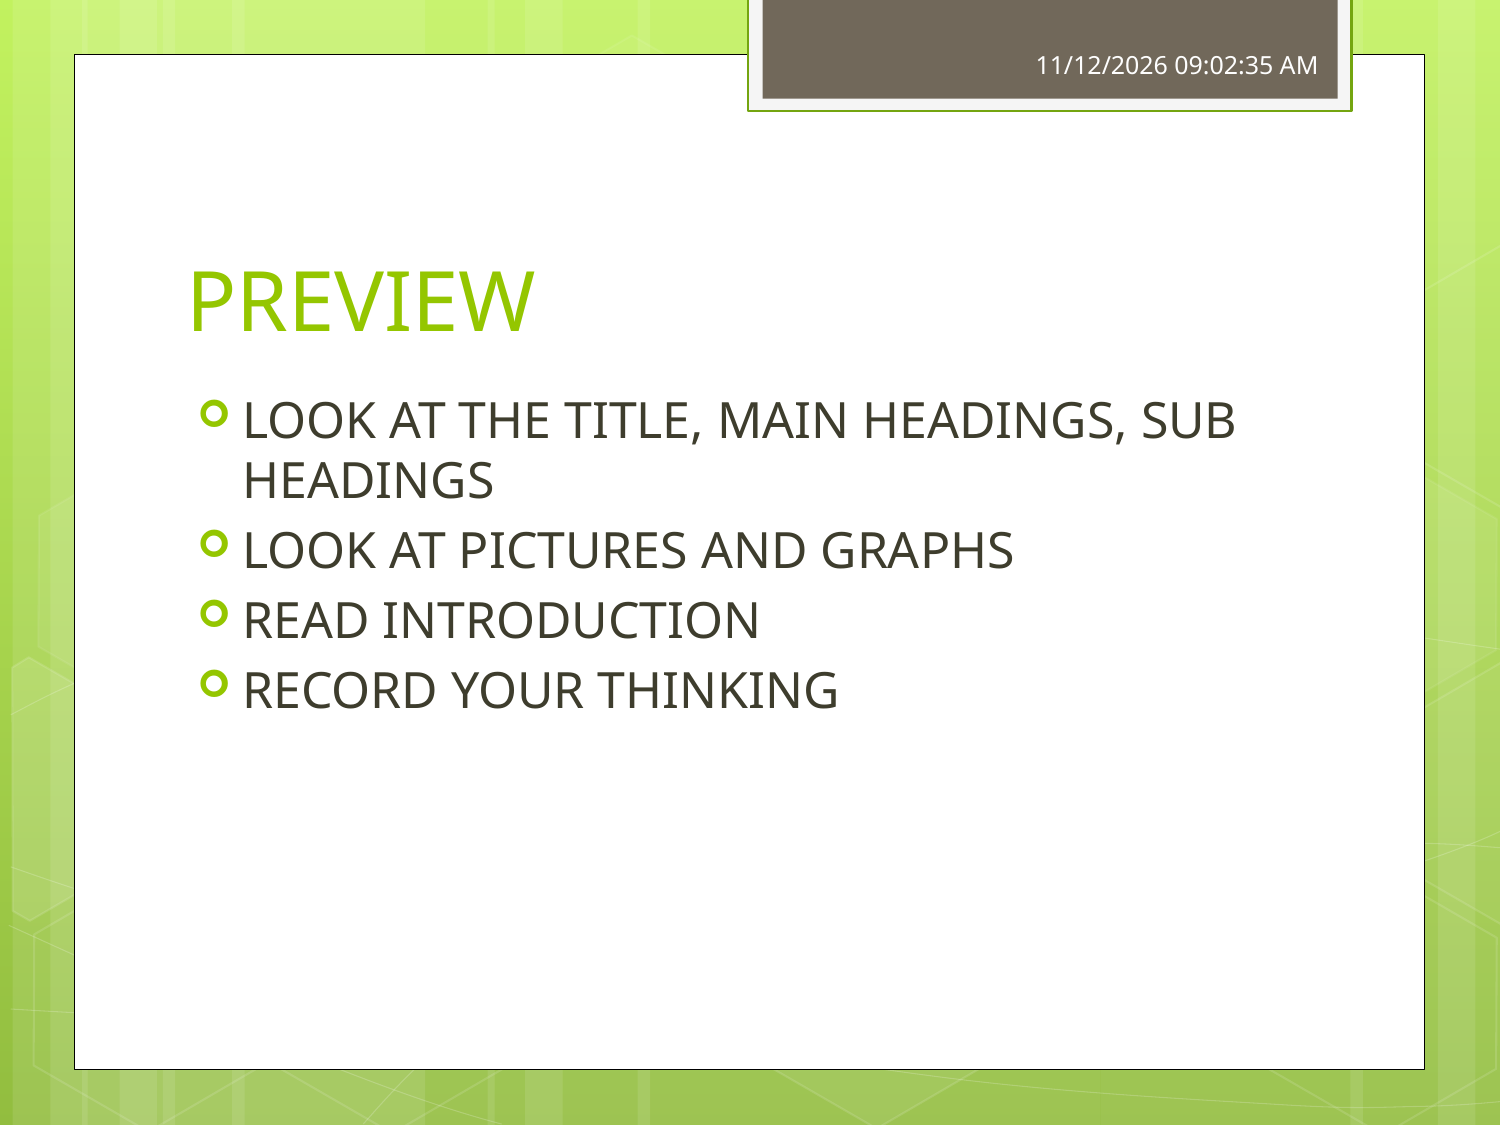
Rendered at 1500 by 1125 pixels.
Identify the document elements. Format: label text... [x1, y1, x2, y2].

title PREVIEW [171, 168, 1324, 357]
list LOOK AT THE TITLE, MAIN HEADINGS, SUB HEADINGS LOOK AT PICTURES AND GRAPHS READ INTRODUCTION RECORD YOUR THINKING [171, 381, 1283, 957]
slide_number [983, 36, 1334, 97]
